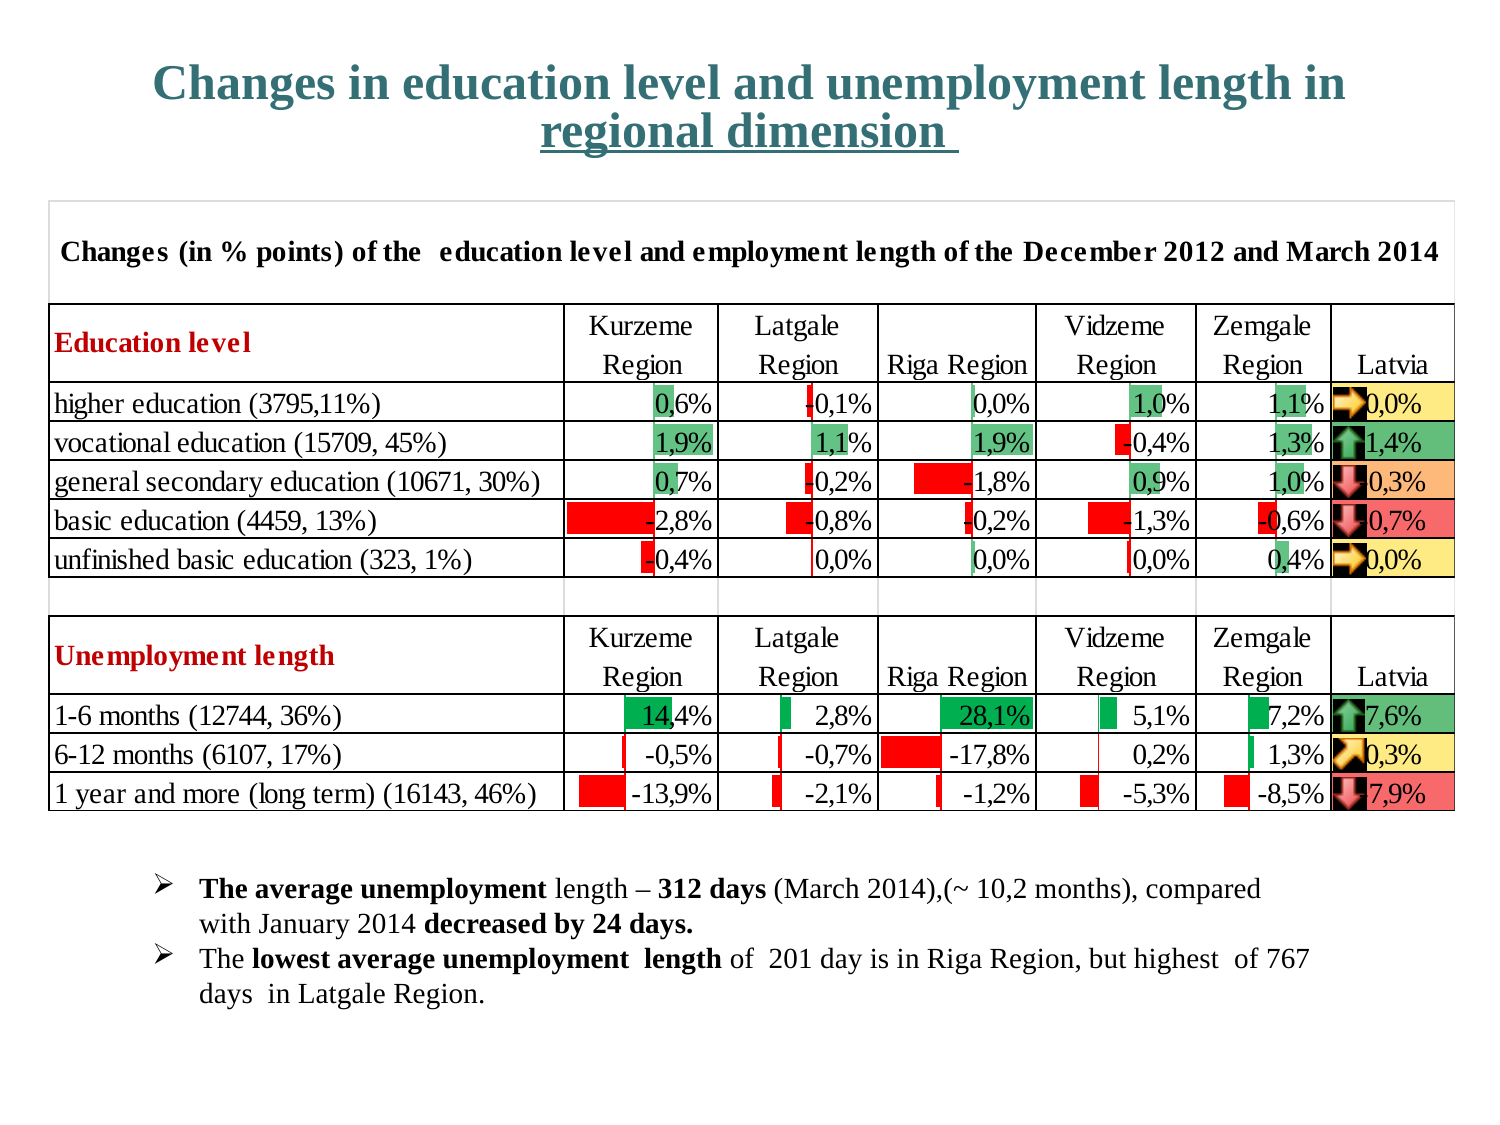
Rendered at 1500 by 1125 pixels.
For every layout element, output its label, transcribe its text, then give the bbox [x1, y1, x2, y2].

text_box The average unemployment length – 312 days (March 2014),(~ 10,2 months), compared with January 2014 decreased by 24 days. The lowest average unemployment length of 201 day is in Riga Region, but highest of 767 days in Latgale Region. [137, 862, 1331, 1017]
title Changes in education level and unemployment length in regional dimension [75, 45, 1425, 198]
picture [47, 199, 1457, 813]
